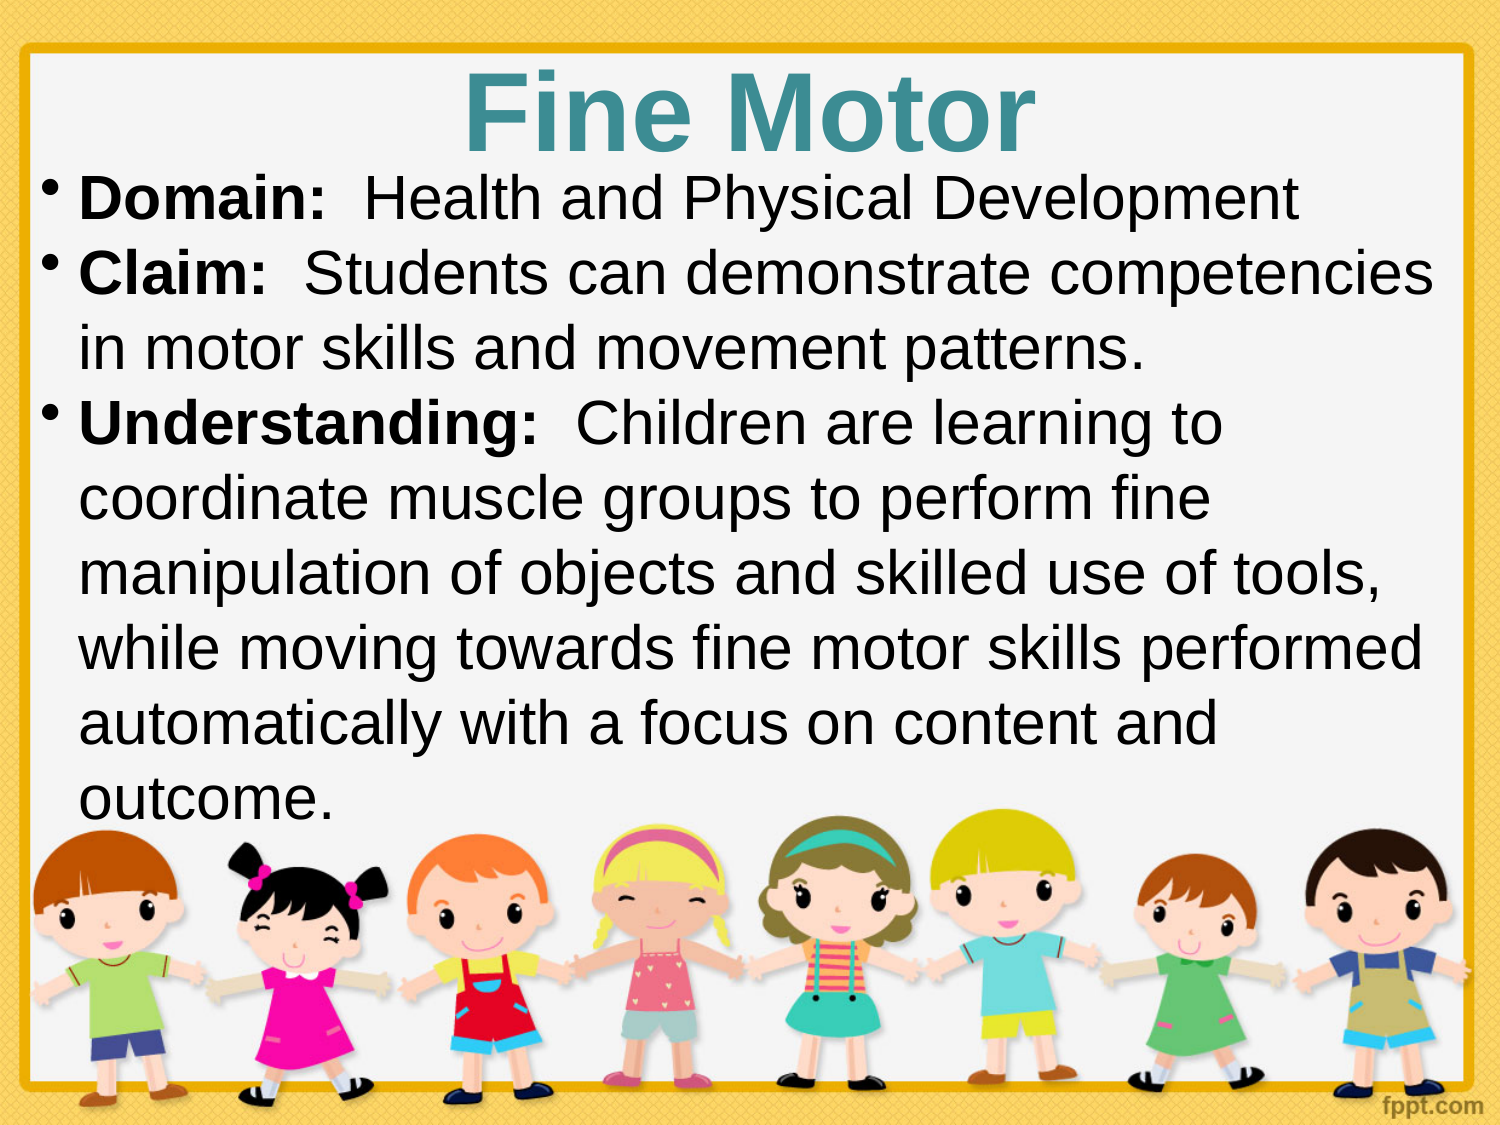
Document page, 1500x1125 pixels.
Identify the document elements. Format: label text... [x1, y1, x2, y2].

list Domain: Health and Physical Development Claim: Students can demonstrate competencies in motor skills and movement patterns. Understanding: Children are learning to coordinate muscle groups to perform fine manipulation of objects and skilled use of tools, while moving towards fine motor skills performed automatically with a focus on content and outcome. [24, 149, 1500, 893]
title Fine Motor [75, 12, 1425, 149]
picture [0, 0, 1500, 1125]
